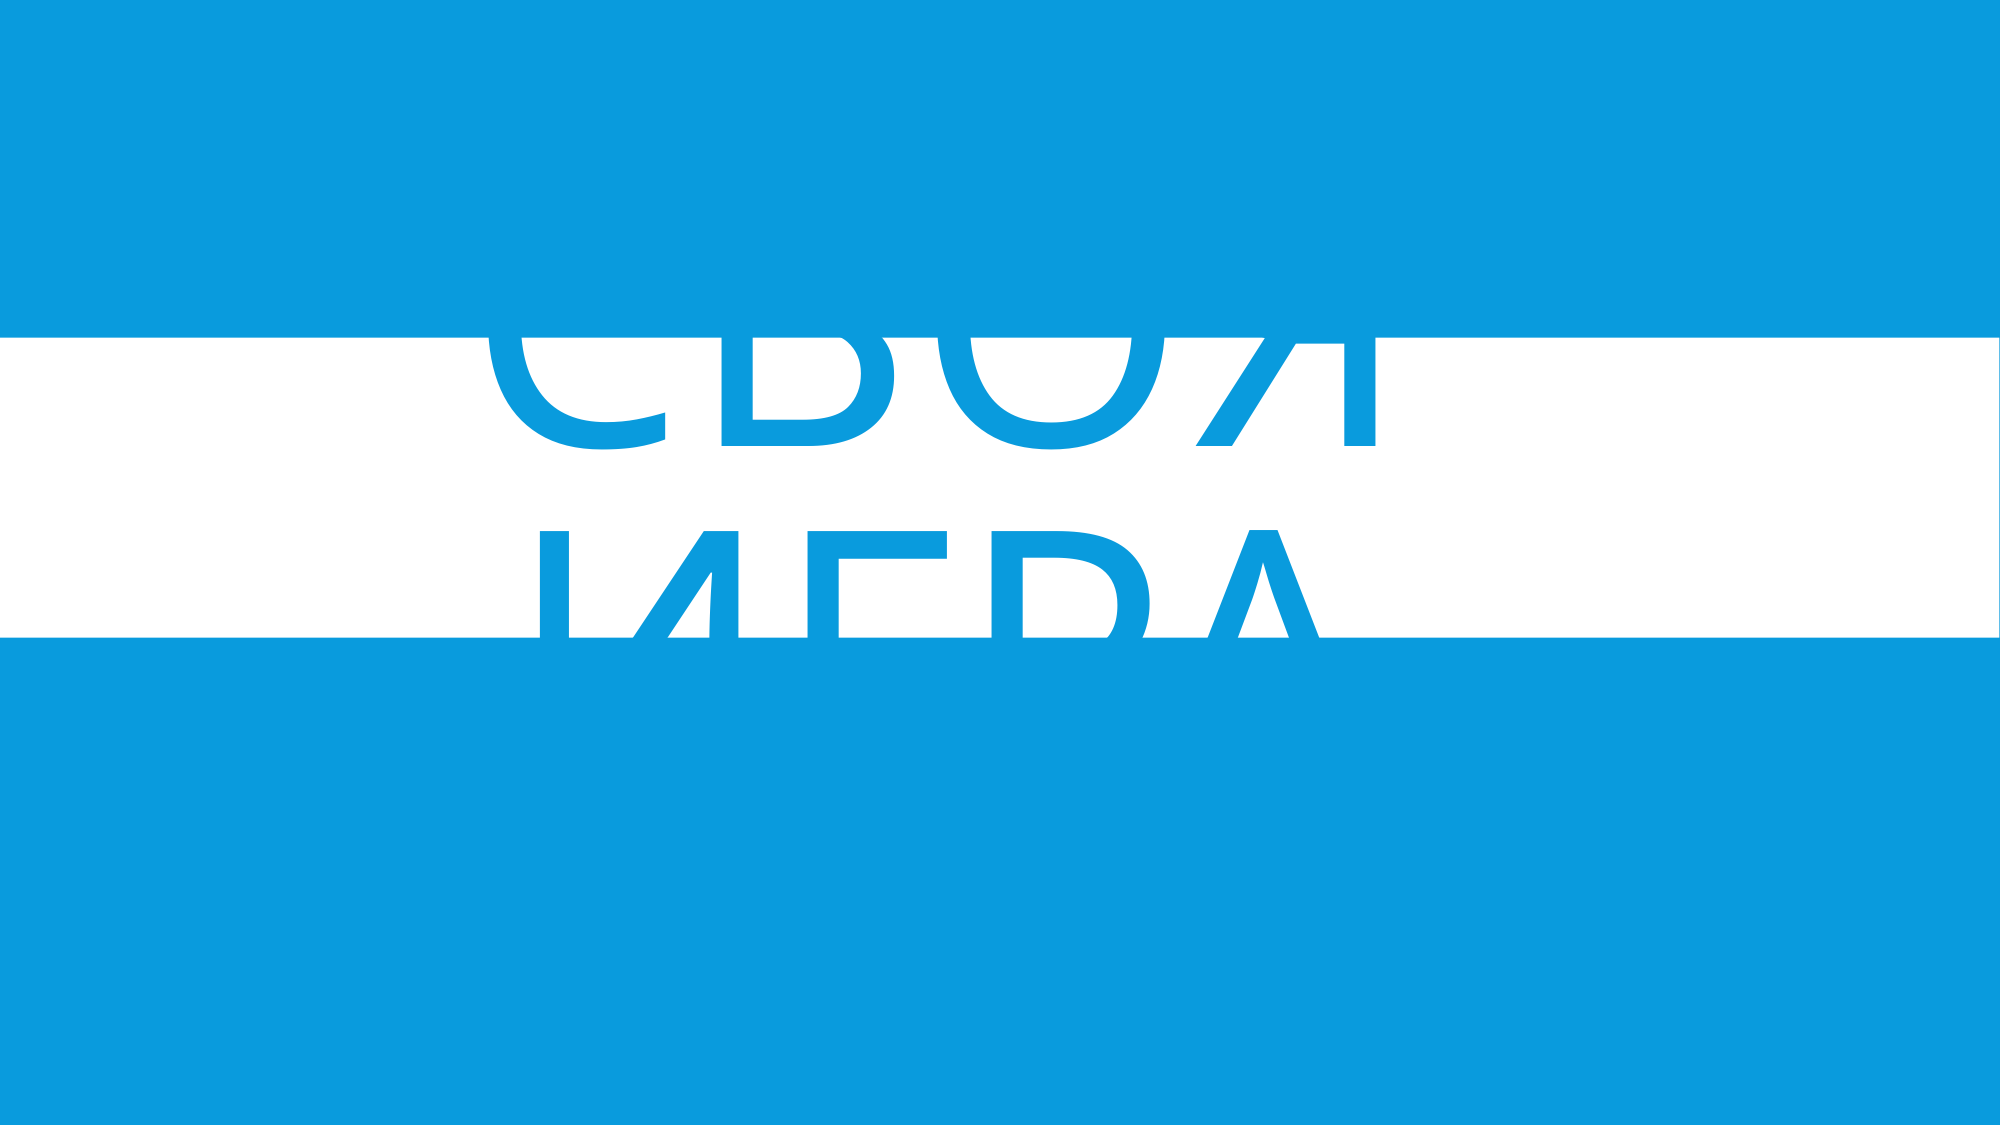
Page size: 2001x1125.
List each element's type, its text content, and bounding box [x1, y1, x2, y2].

title Своя игра [0, 370, 1882, 656]
